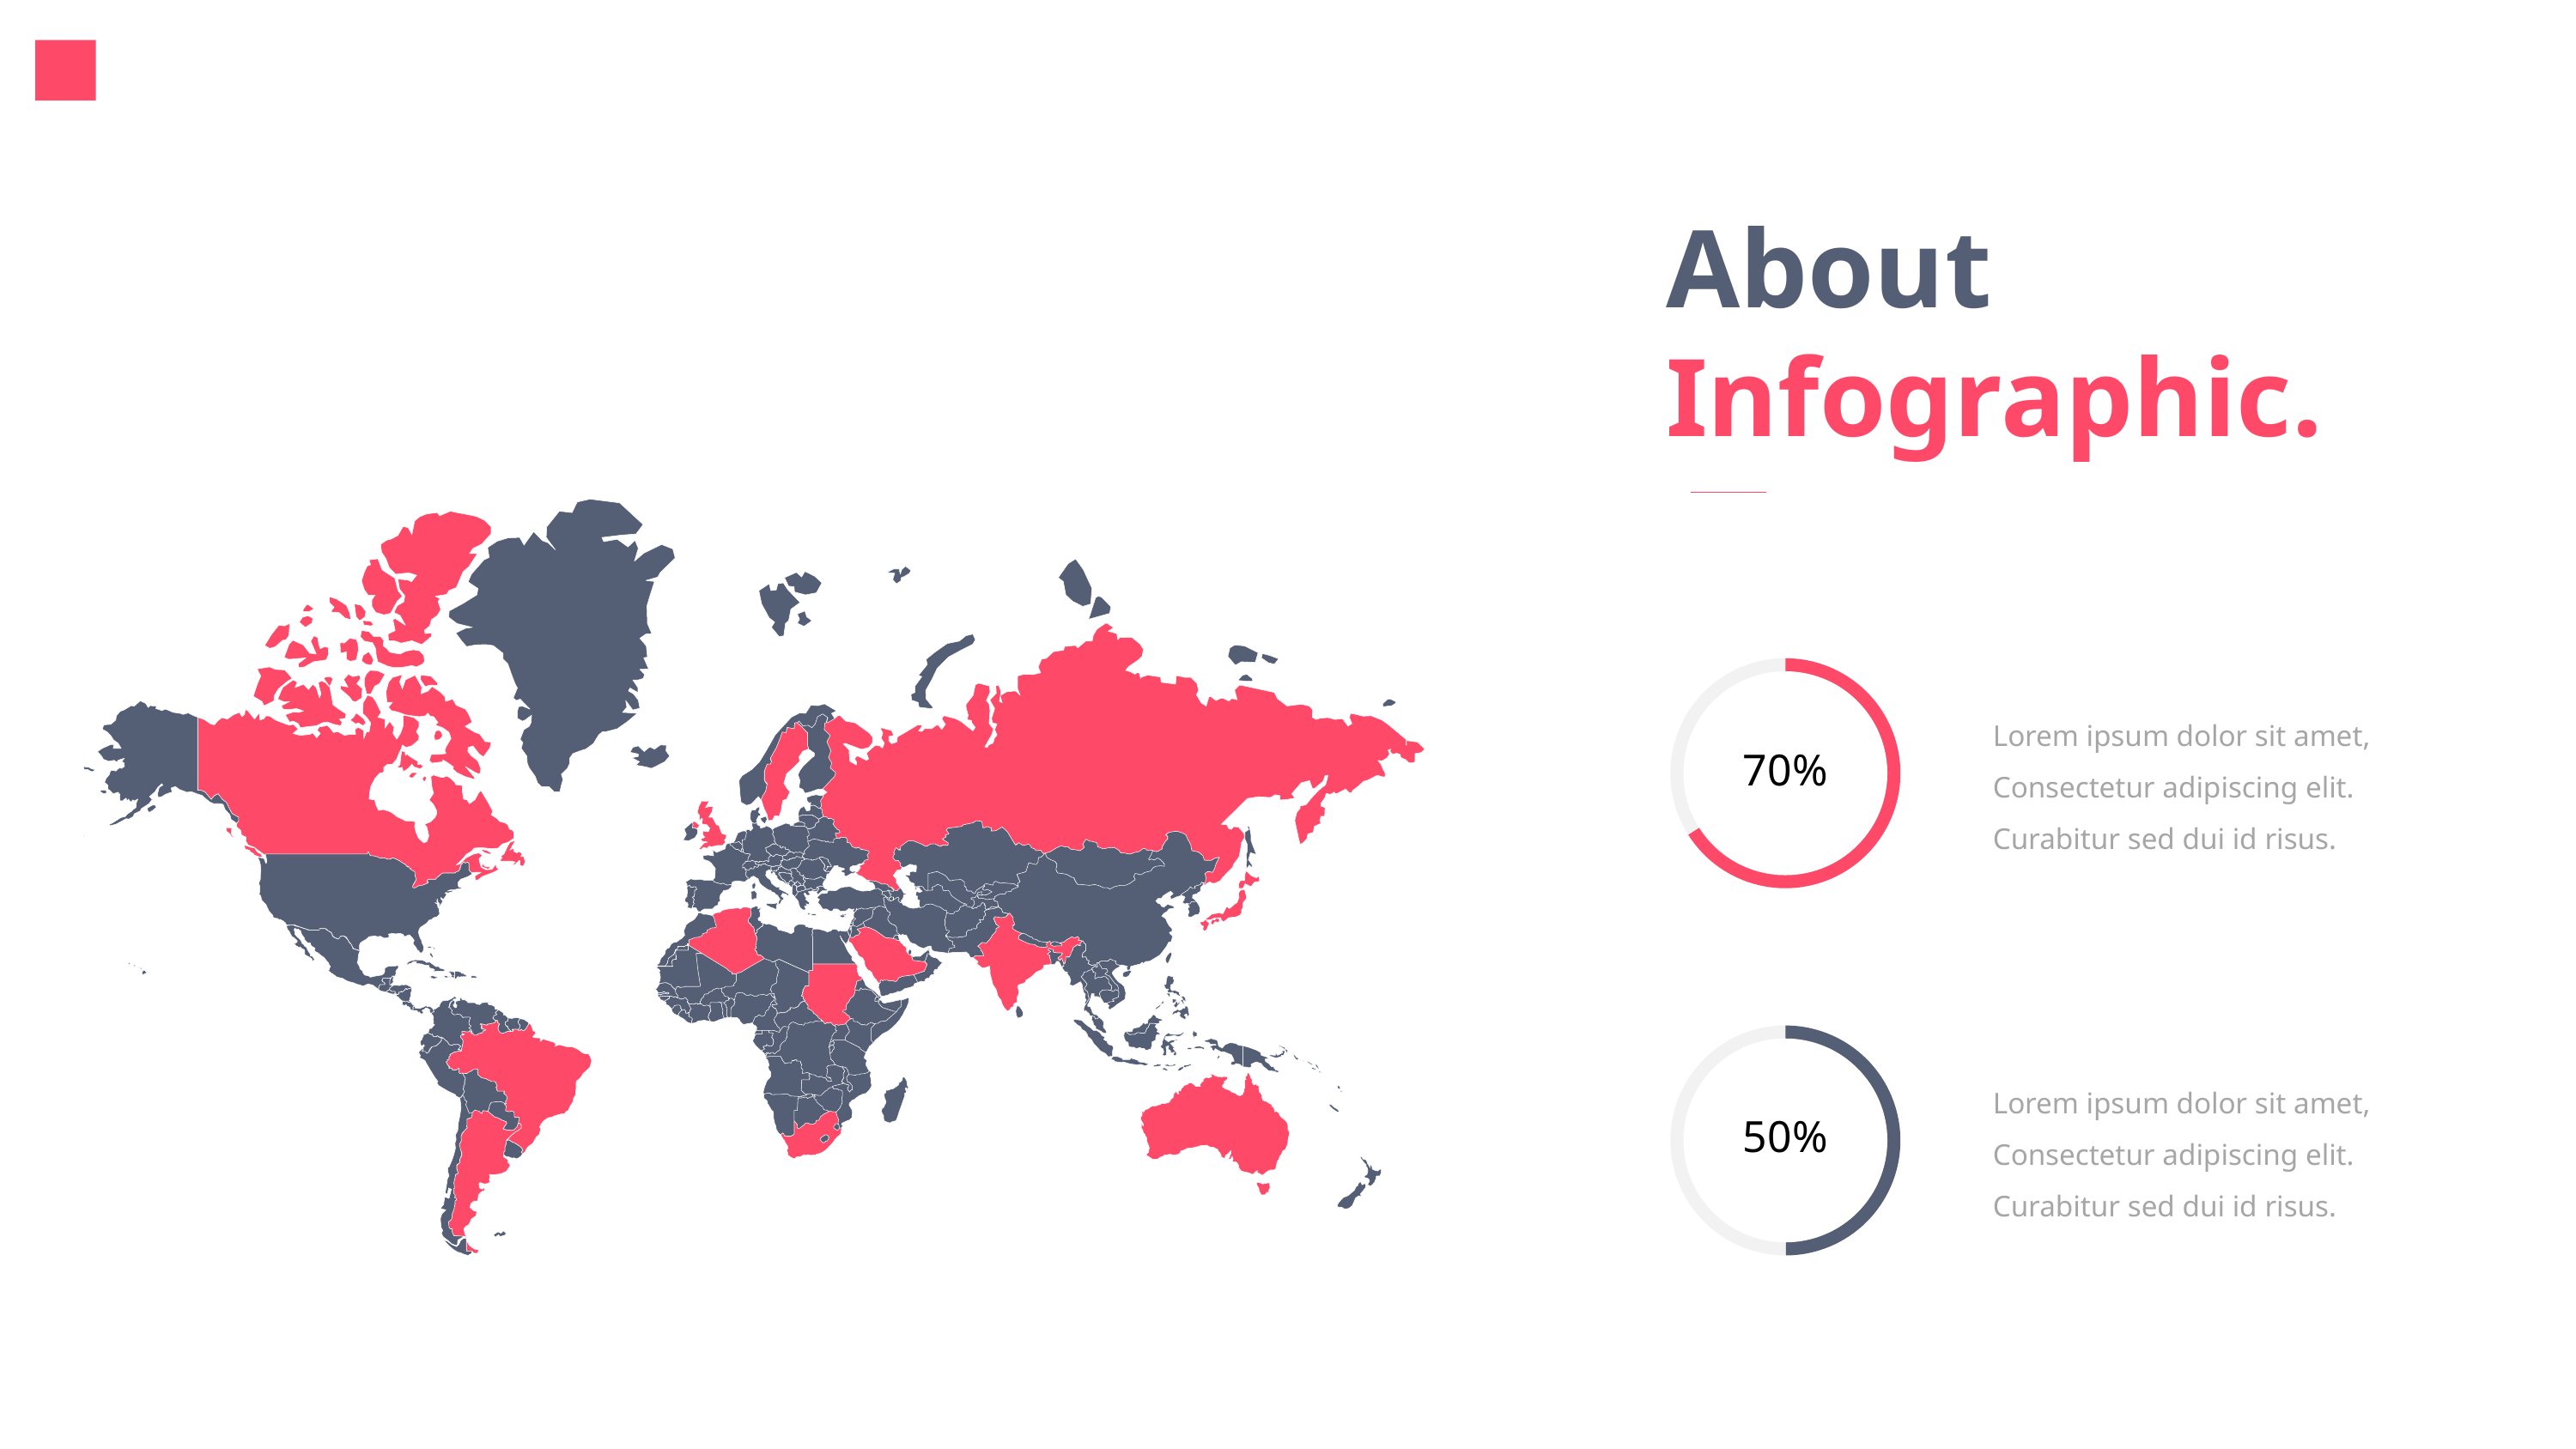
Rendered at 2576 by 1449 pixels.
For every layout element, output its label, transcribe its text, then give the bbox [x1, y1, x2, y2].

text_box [1670, 658, 1901, 888]
text_box Lorem ipsum dolor sit amet, Consectetur adipiscing elit. Curabitur sed dui id risus. [1980, 1062, 2385, 1229]
text_box About Infographic. [1653, 194, 2336, 465]
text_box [83, 499, 1425, 1256]
text_box Lorem ipsum dolor sit amet, Consectetur adipiscing elit. Curabitur sed dui id risus. [1980, 694, 2385, 862]
text_box [34, 39, 97, 101]
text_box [1670, 1025, 1901, 1256]
